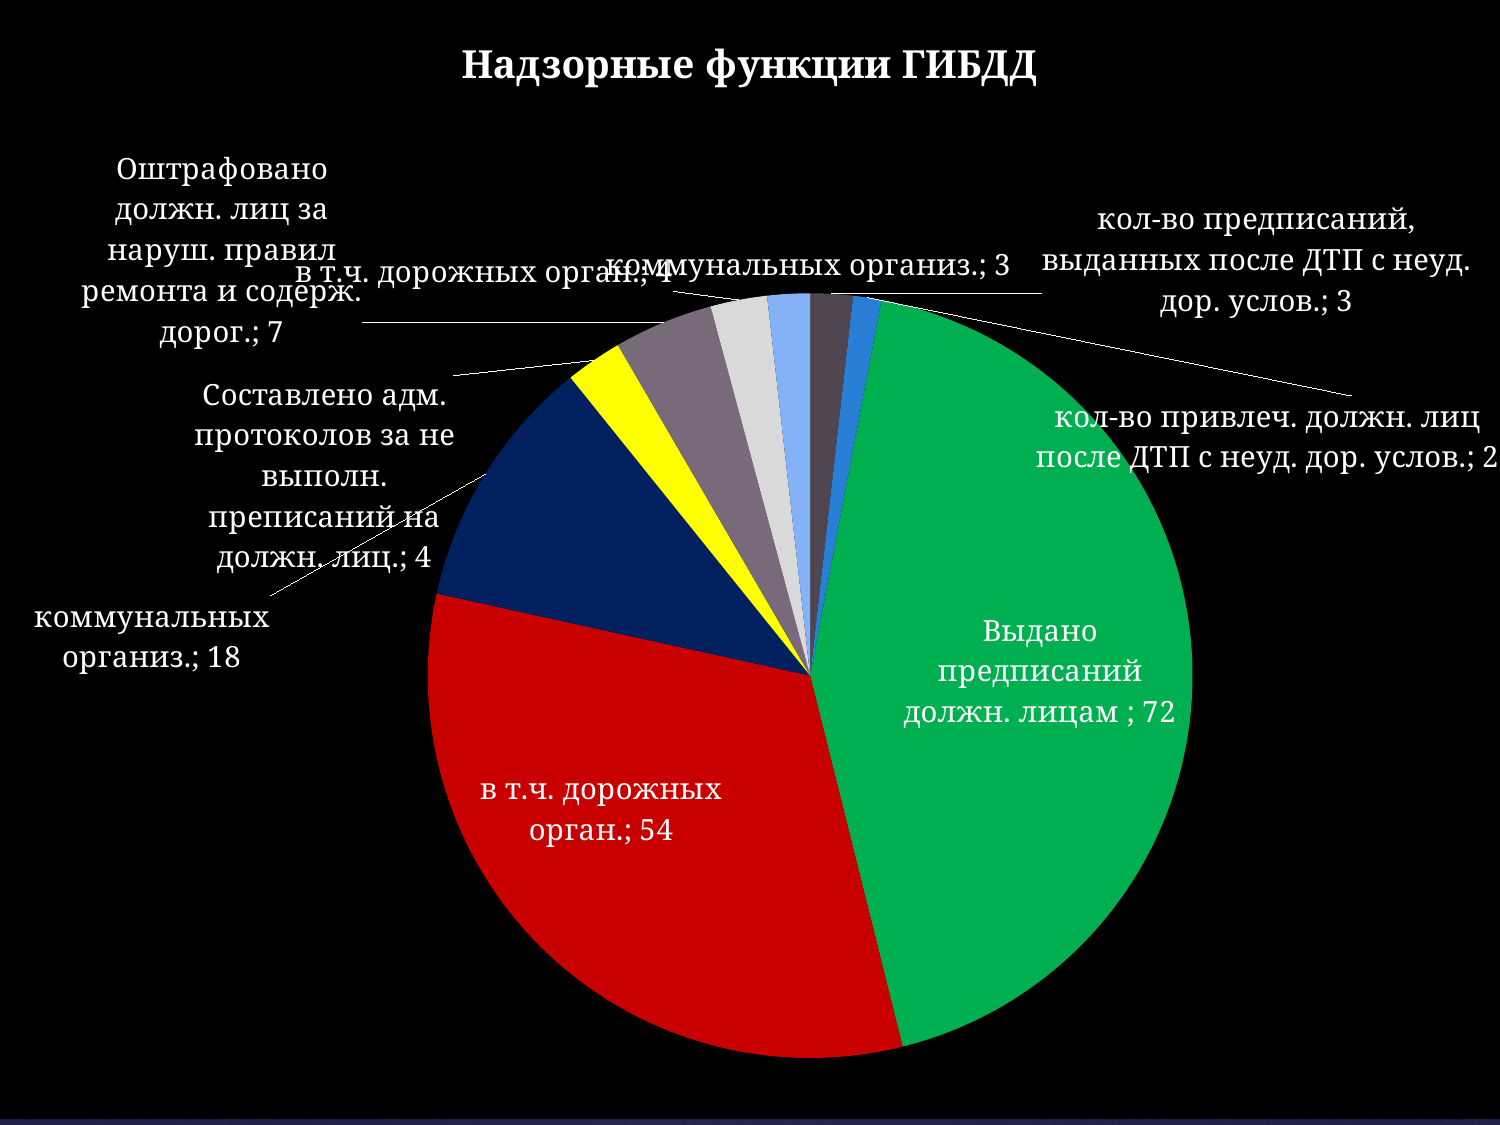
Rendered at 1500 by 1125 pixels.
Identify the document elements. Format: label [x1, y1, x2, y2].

chart [0, 0, 1500, 1120]
